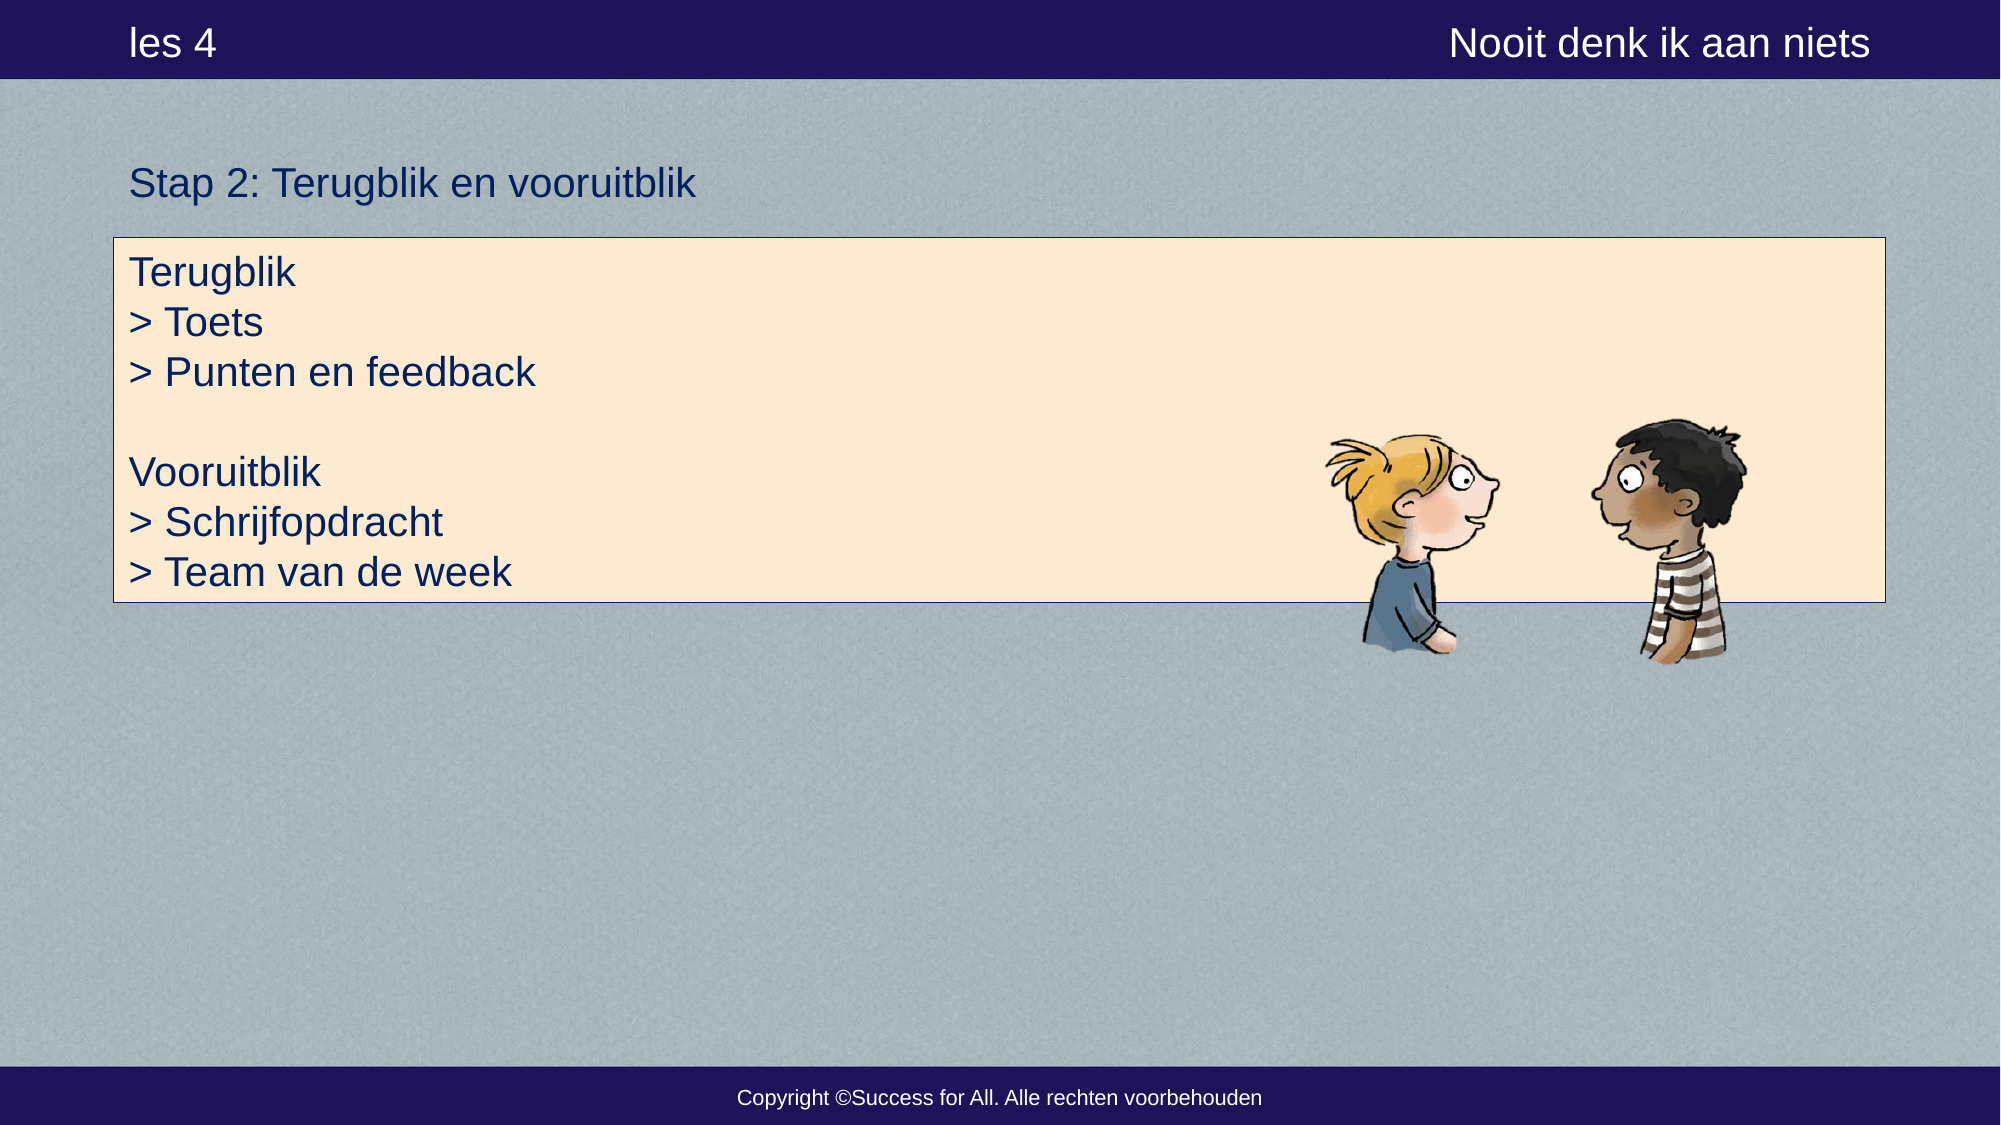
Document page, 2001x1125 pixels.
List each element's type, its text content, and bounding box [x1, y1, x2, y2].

picture [0, 0, 2001, 1125]
text_box les 4 [114, 8, 354, 73]
text_box Copyright ©Success for All. Alle rechten voorbehouden [0, 1076, 2000, 1125]
text_box Terugblik > Toets > Punten en feedback Vooruitblik > Schrijfopdracht > Team van de week [113, 237, 1886, 603]
text_box Stap 2: Terugblik en vooruitblik [113, 148, 1635, 214]
text_box Nooit denk ik aan niets [999, 8, 1886, 73]
